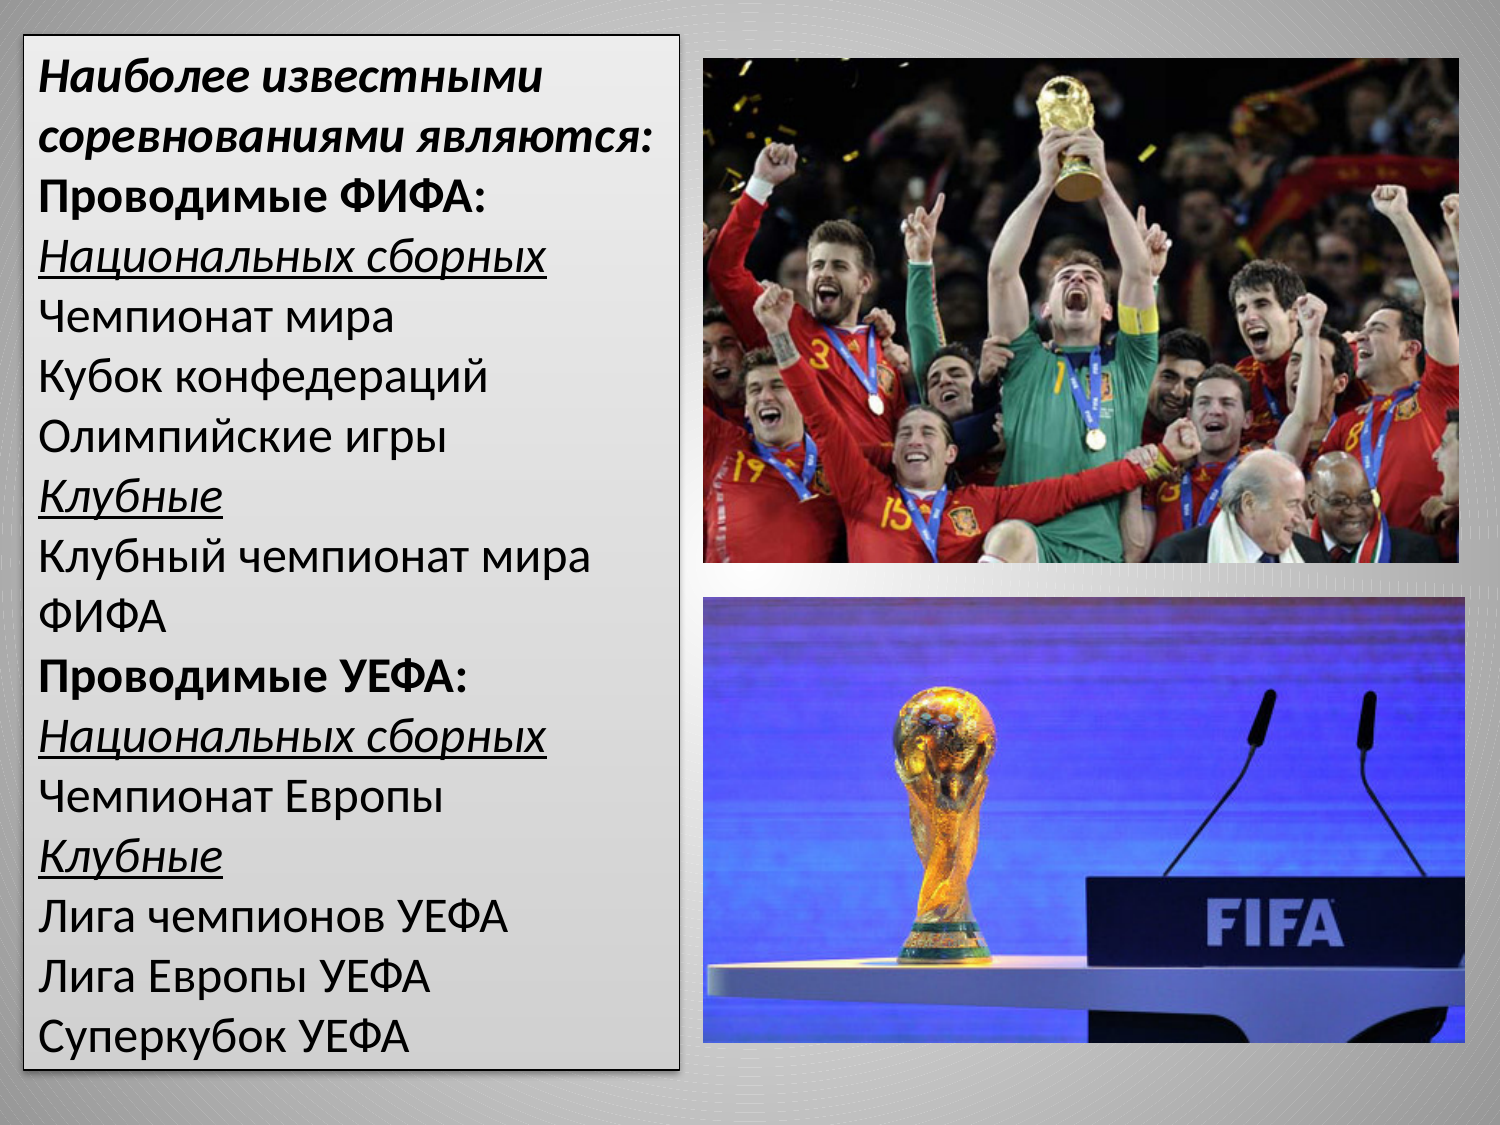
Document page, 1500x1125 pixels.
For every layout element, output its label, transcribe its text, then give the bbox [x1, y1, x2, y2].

picture [702, 597, 1466, 1044]
picture [702, 58, 1459, 563]
text_box Наиболее известными соревнованиями являются: Проводимые ФИФА: Национальных сборных Чемпионат мира Кубок конфедераций Олимпийские игры Клубные Клубный чемпионат мира ФИФА Проводимые УЕФА: Национальных сборных Чемпионат Европы Клубные Лига чемпионов УЕФА Лига Европы УЕФА Суперкубок УЕФА [23, 34, 680, 1071]
